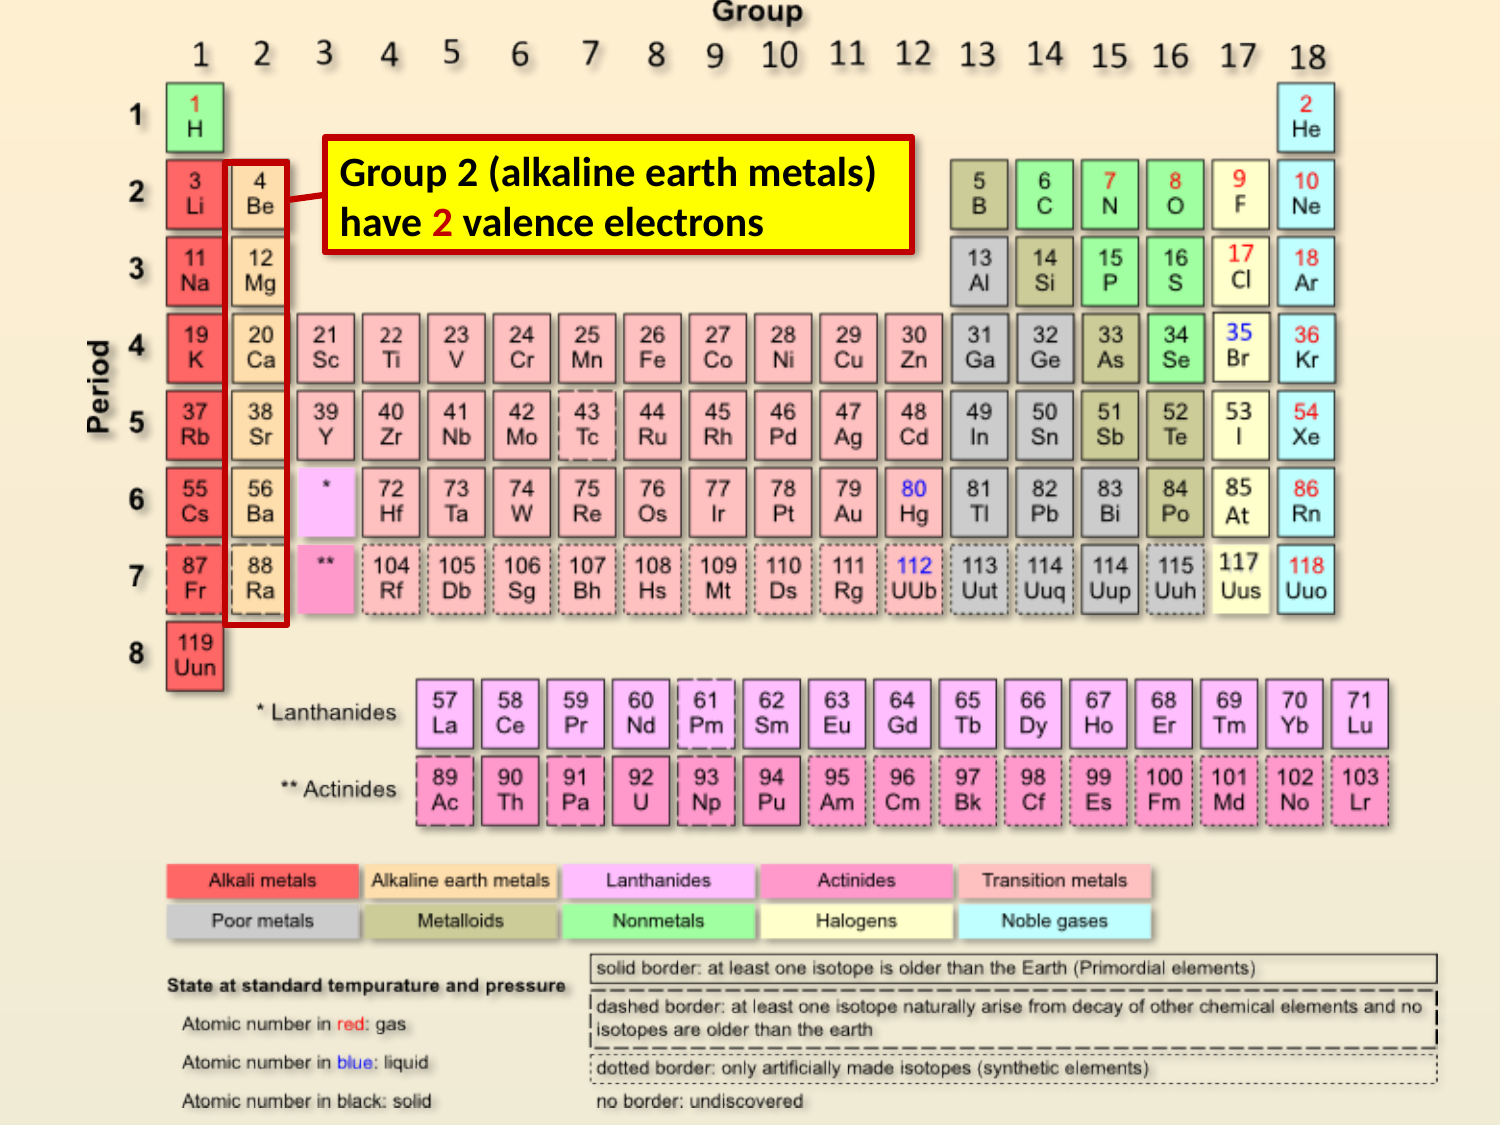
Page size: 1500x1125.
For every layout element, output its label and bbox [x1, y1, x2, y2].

text_box [287, 195, 326, 201]
picture [87, 0, 1438, 1109]
